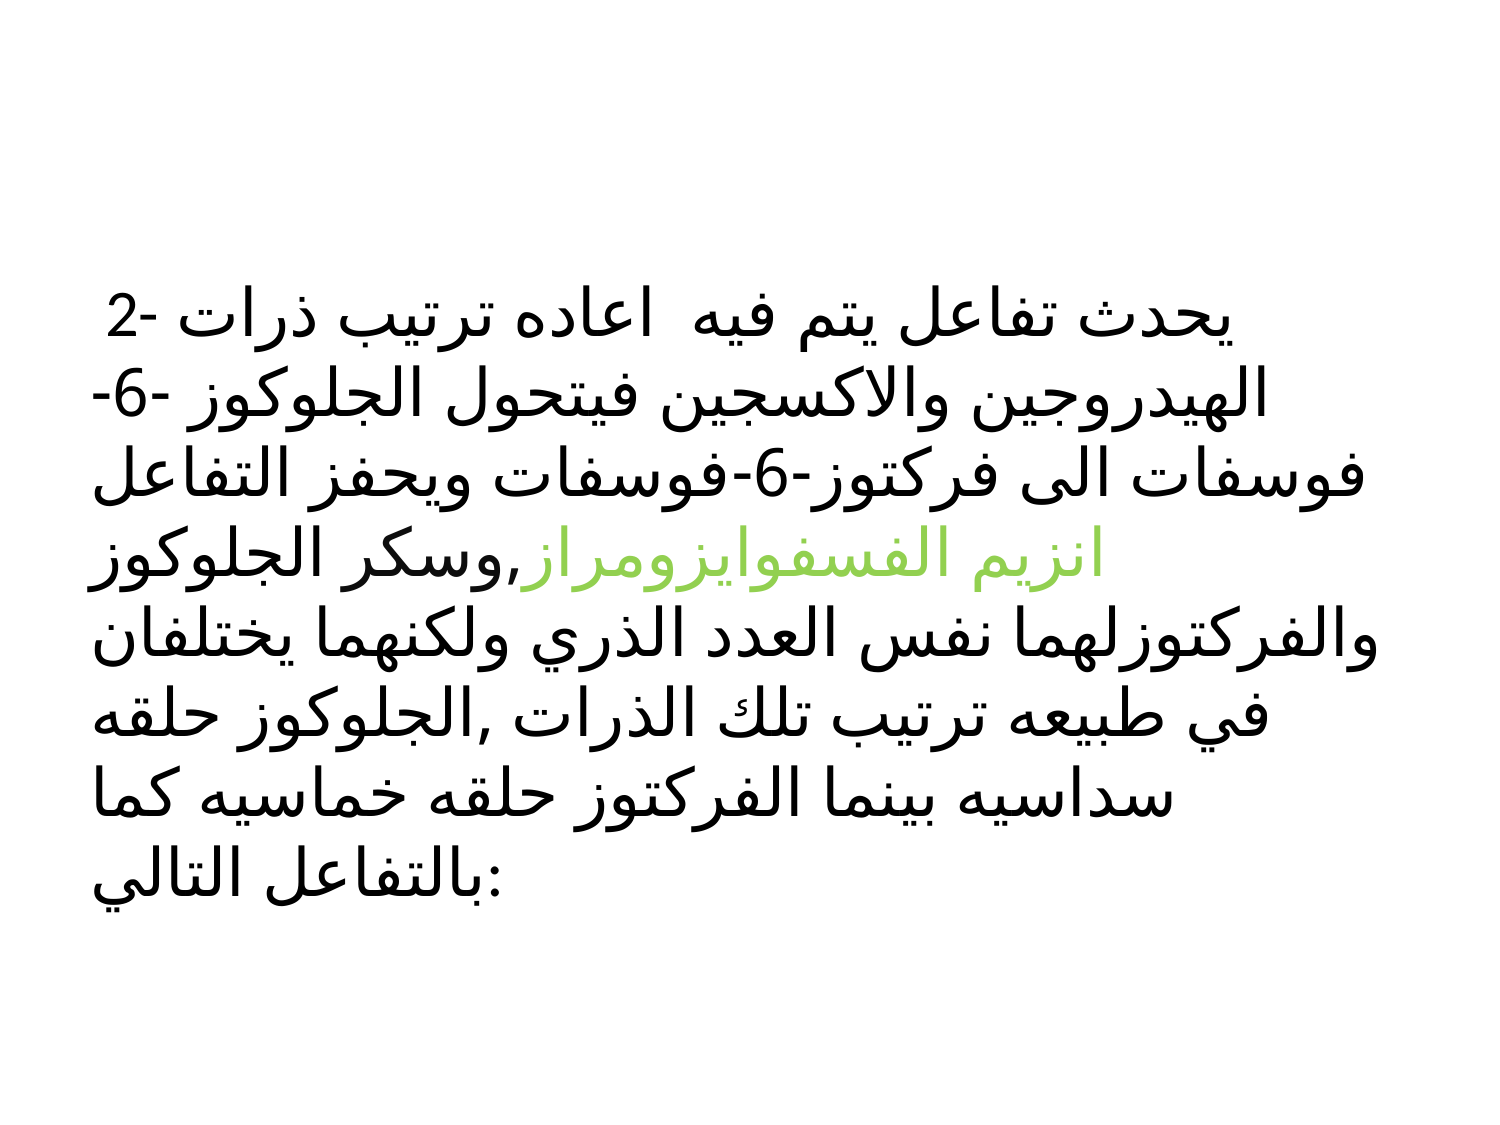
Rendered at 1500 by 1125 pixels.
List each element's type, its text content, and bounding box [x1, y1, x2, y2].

list 2-يحدث تفاعل يتم فيه اعاده ترتيب ذرات الهيدروجين والاكسجين فيتحول الجلوكوز -6-فوسفات الى فركتوز-6-فوسفات ويحفز التفاعل انزيم الفسفوايزومراز,وسكر الجلوكوز والفركتوزلهما نفس العدد الذري ولكنهما يختلفان في طبيعه ترتيب تلك الذرات ,الجلوكوز حلقه سداسيه بينما الفركتوز حلقه خماسيه كما بالتفاعل التالي: [75, 262, 1425, 1005]
